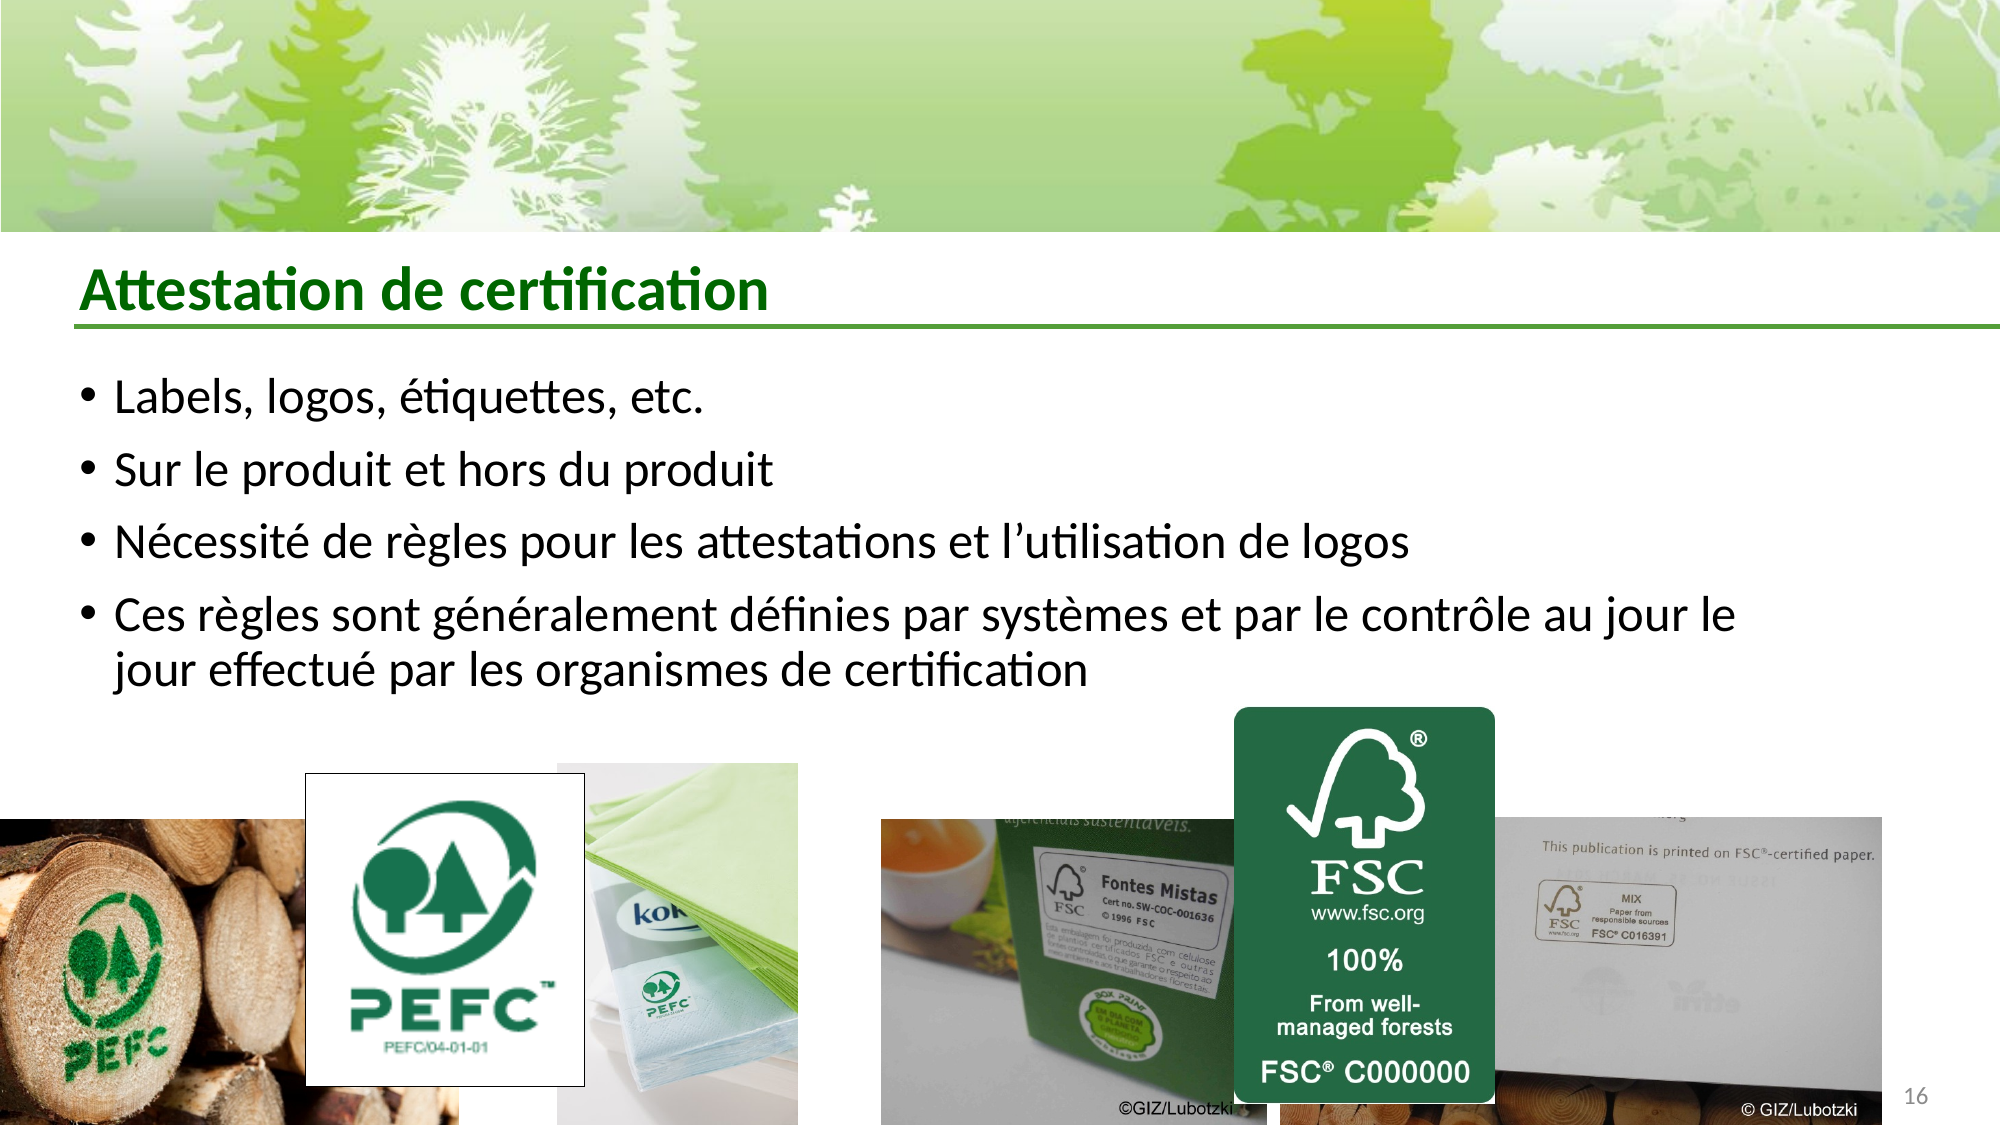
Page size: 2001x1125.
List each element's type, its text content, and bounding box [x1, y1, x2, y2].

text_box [0, 706, 1882, 1125]
list Labels, logos, étiquettes, etc. Sur le produit et hors du produit Nécessité de règles pour les attestations et l’utilisation de logos Ces règles sont généralement définies par systèmes et par le contrôle au jour le jour effectué par les organismes de certification [64, 362, 1821, 706]
title Attestation de certification [64, 196, 1415, 362]
slide_number 16 [1882, 1065, 1944, 1125]
picture [0, 0, 2000, 232]
